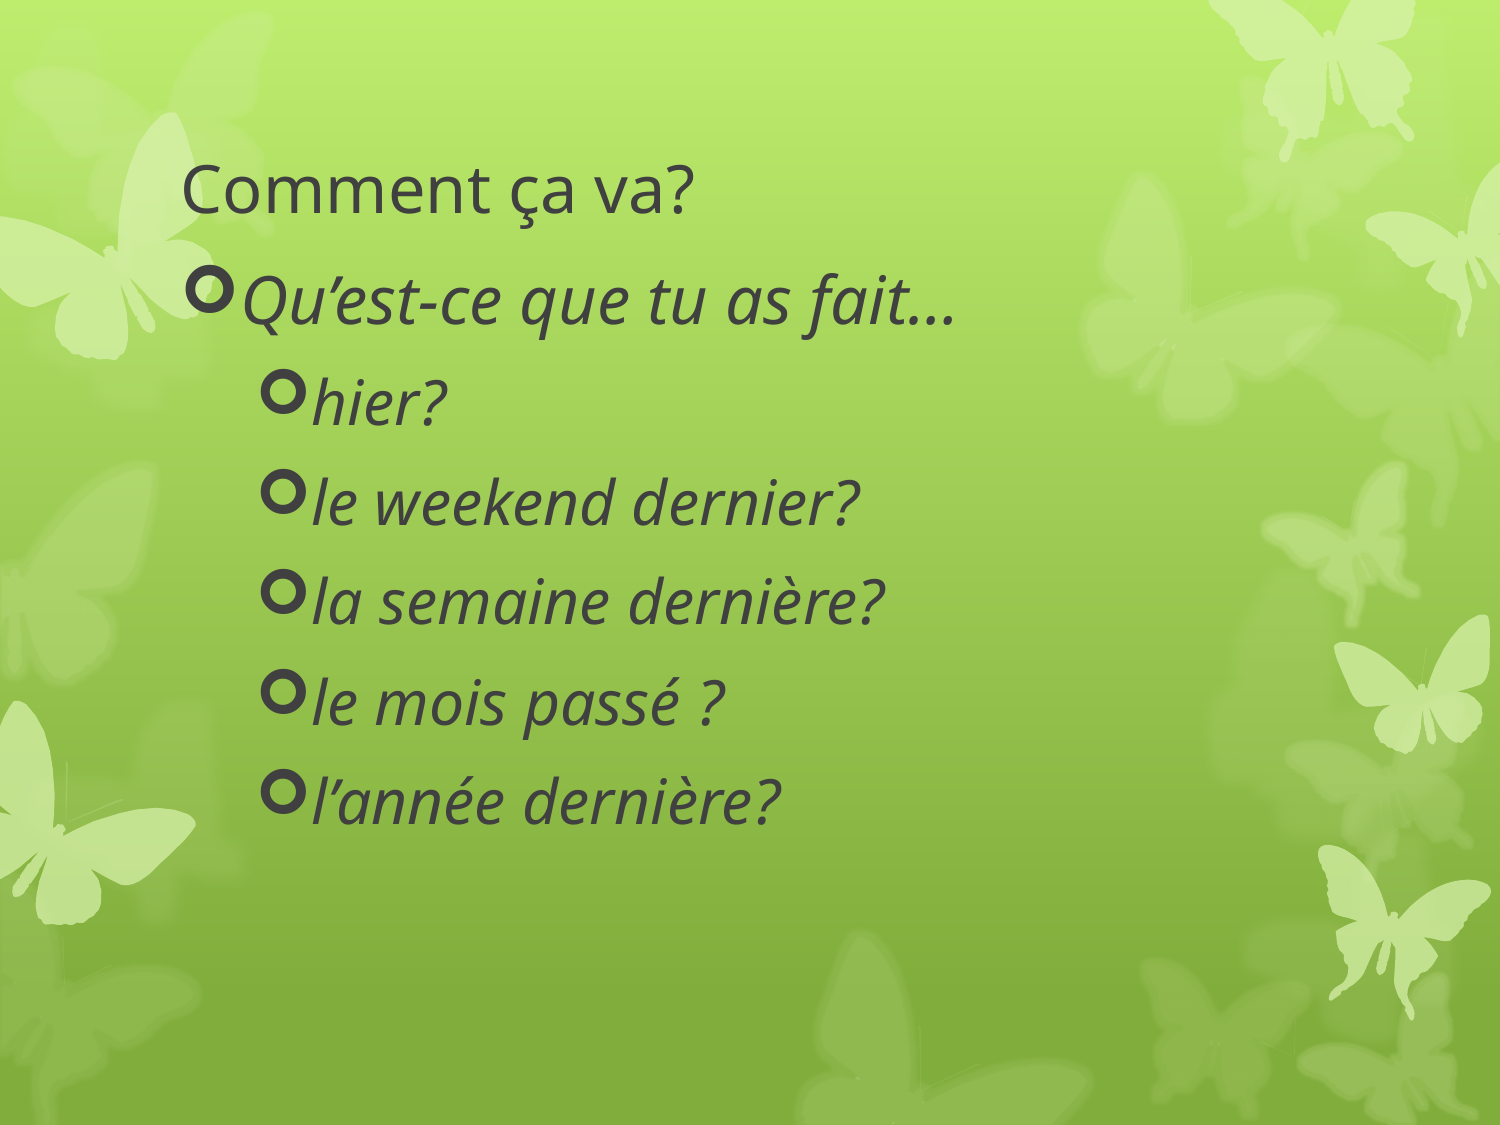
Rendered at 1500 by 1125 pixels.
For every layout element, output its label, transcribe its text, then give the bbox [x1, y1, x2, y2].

title Comment ça va? [165, 110, 1335, 249]
list Qu’est-ce que tu as fait… hier? le weekend dernier? la semaine dernière? le mois passé ? l’année dernière? [165, 249, 1400, 1088]
